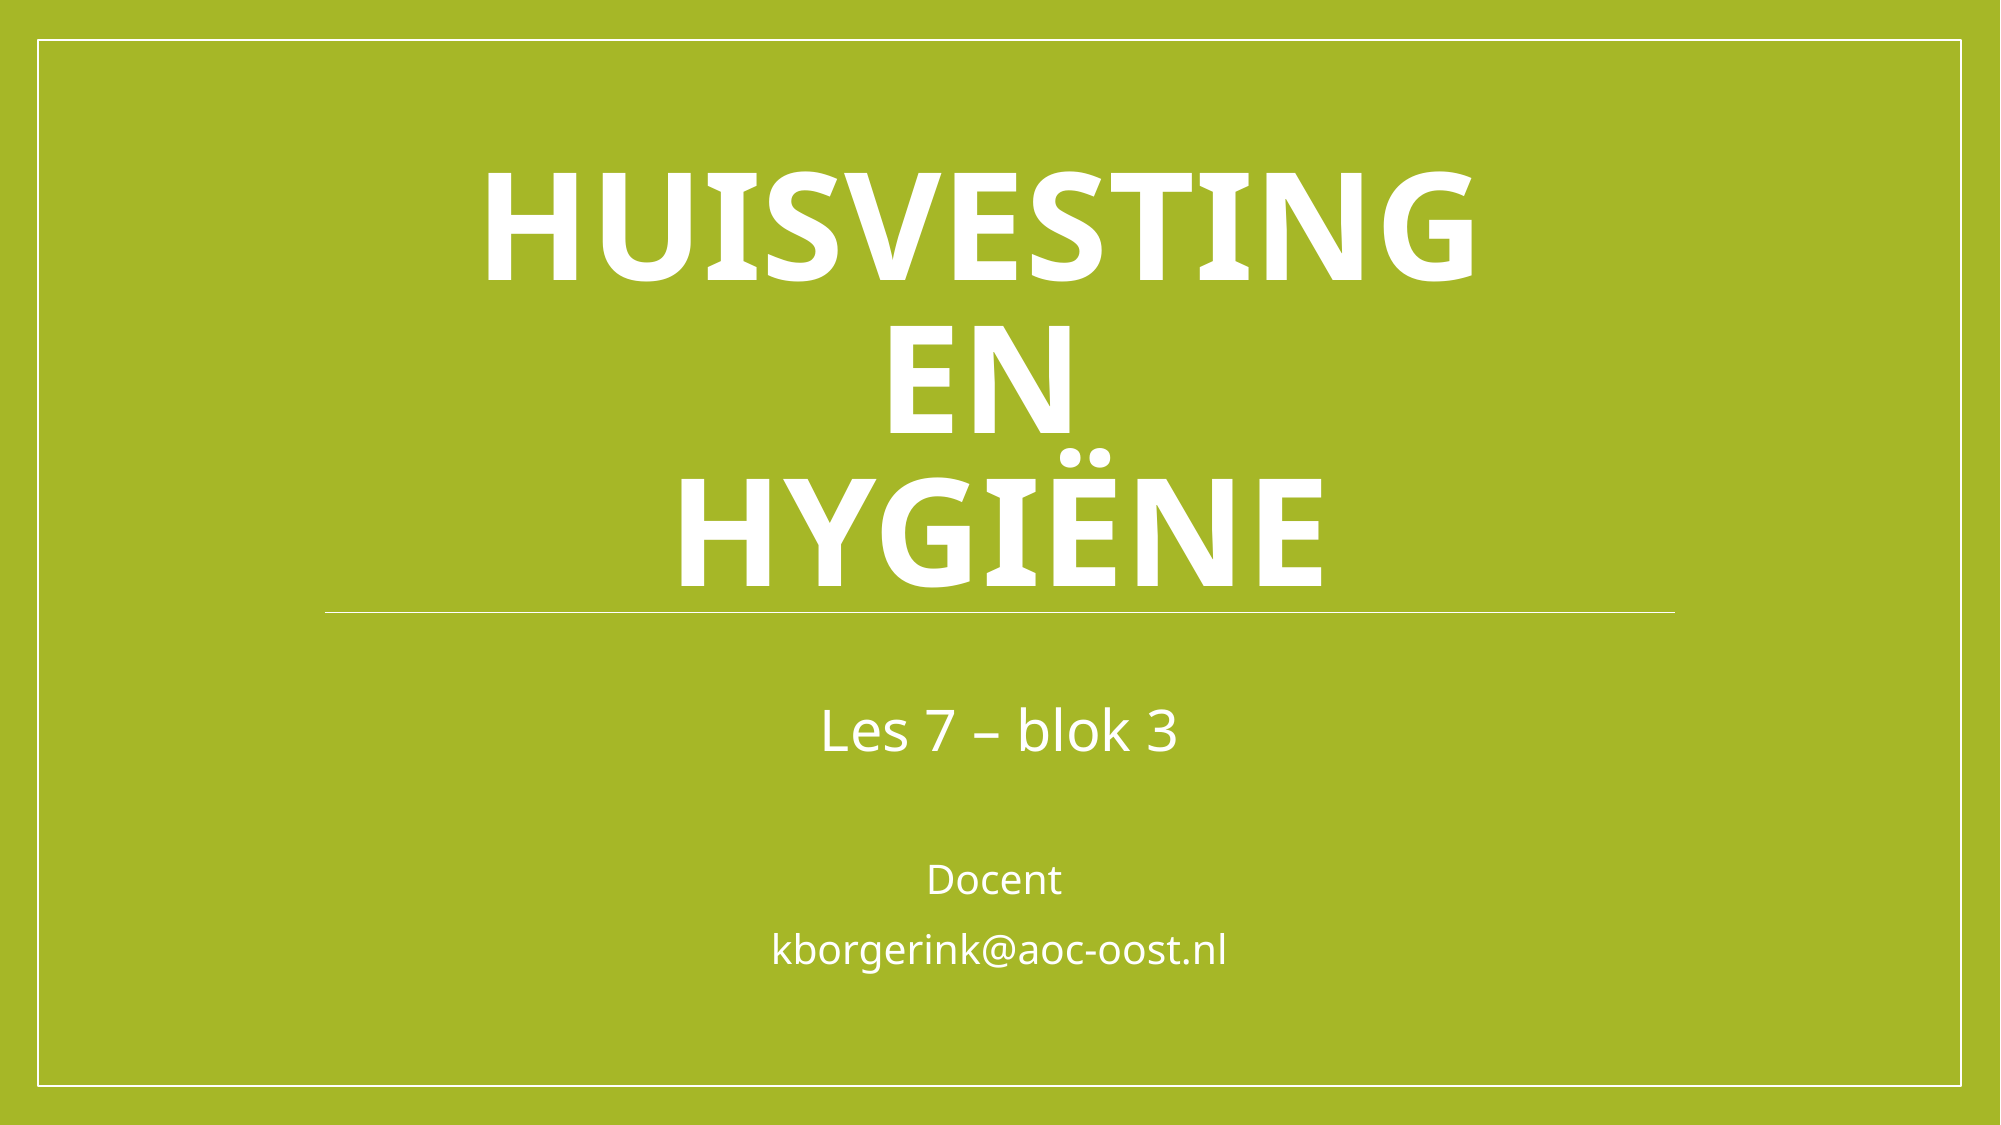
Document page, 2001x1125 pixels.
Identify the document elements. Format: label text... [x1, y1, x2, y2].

title Huisvesting en Hygiëne [182, 144, 1818, 625]
subtitle Les 7 – blok 3 Docent kborgerink@aoc-oost.nl [280, 694, 1719, 982]
